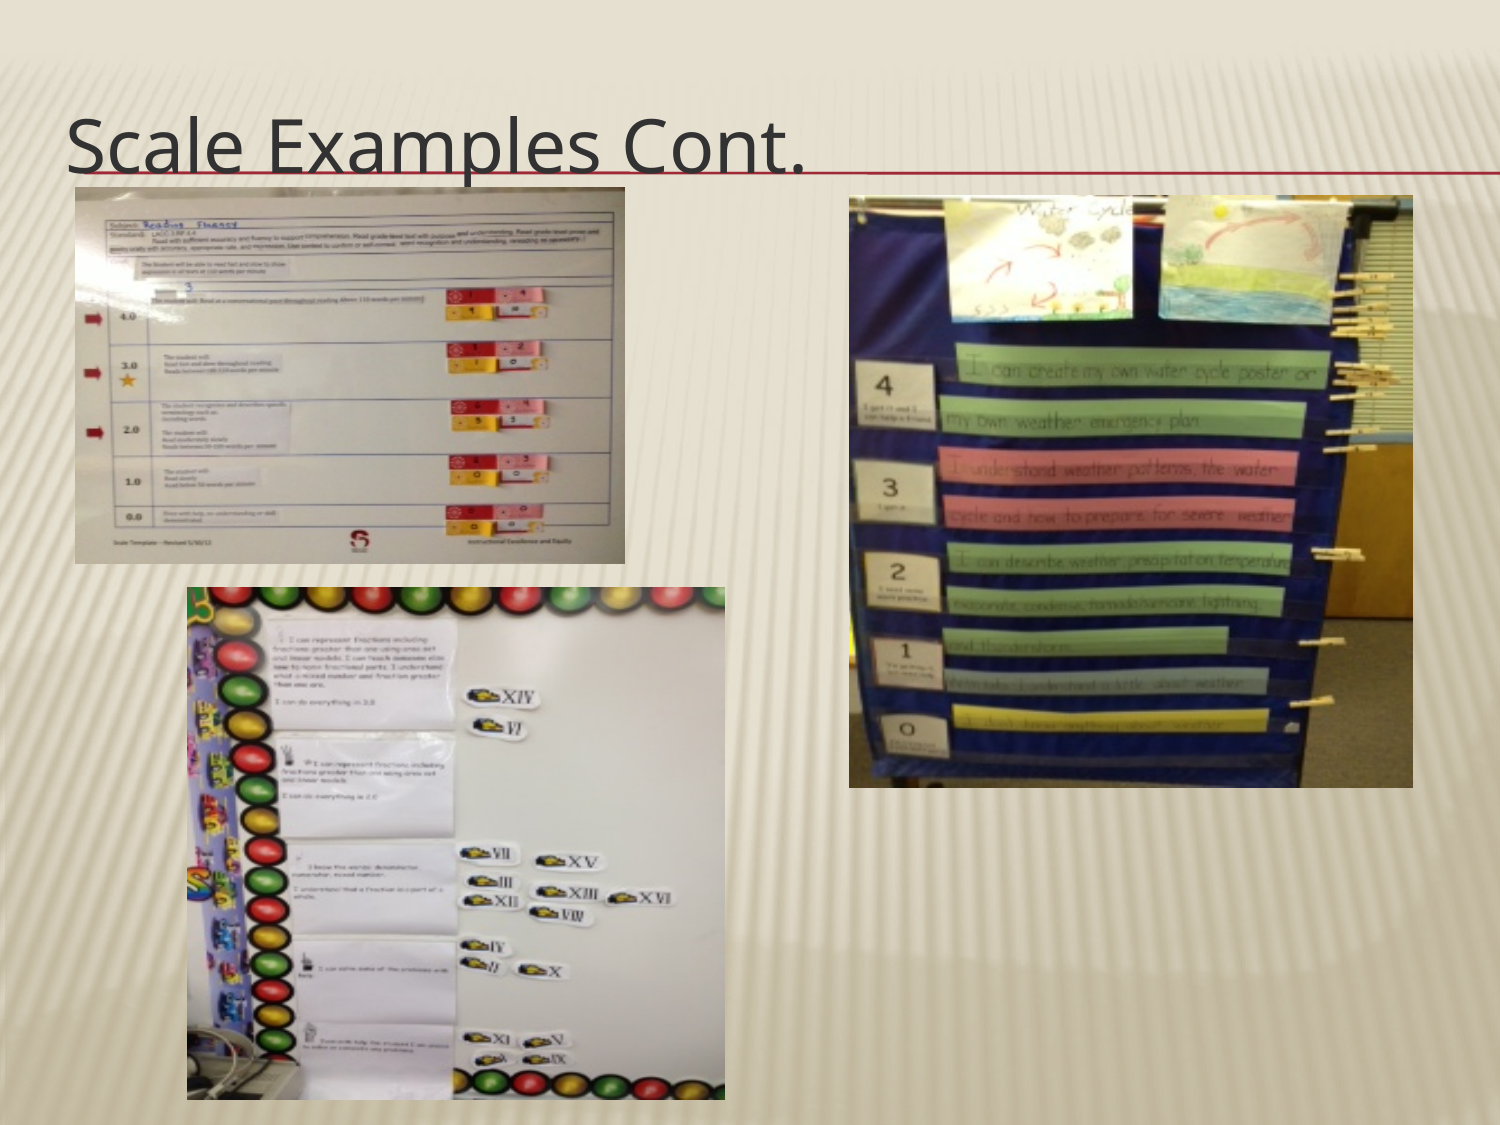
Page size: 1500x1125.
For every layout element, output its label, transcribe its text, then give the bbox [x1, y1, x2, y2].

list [849, 194, 1413, 788]
title Scale Examples Cont. [50, 75, 1475, 213]
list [187, 587, 726, 1101]
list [74, 187, 626, 564]
